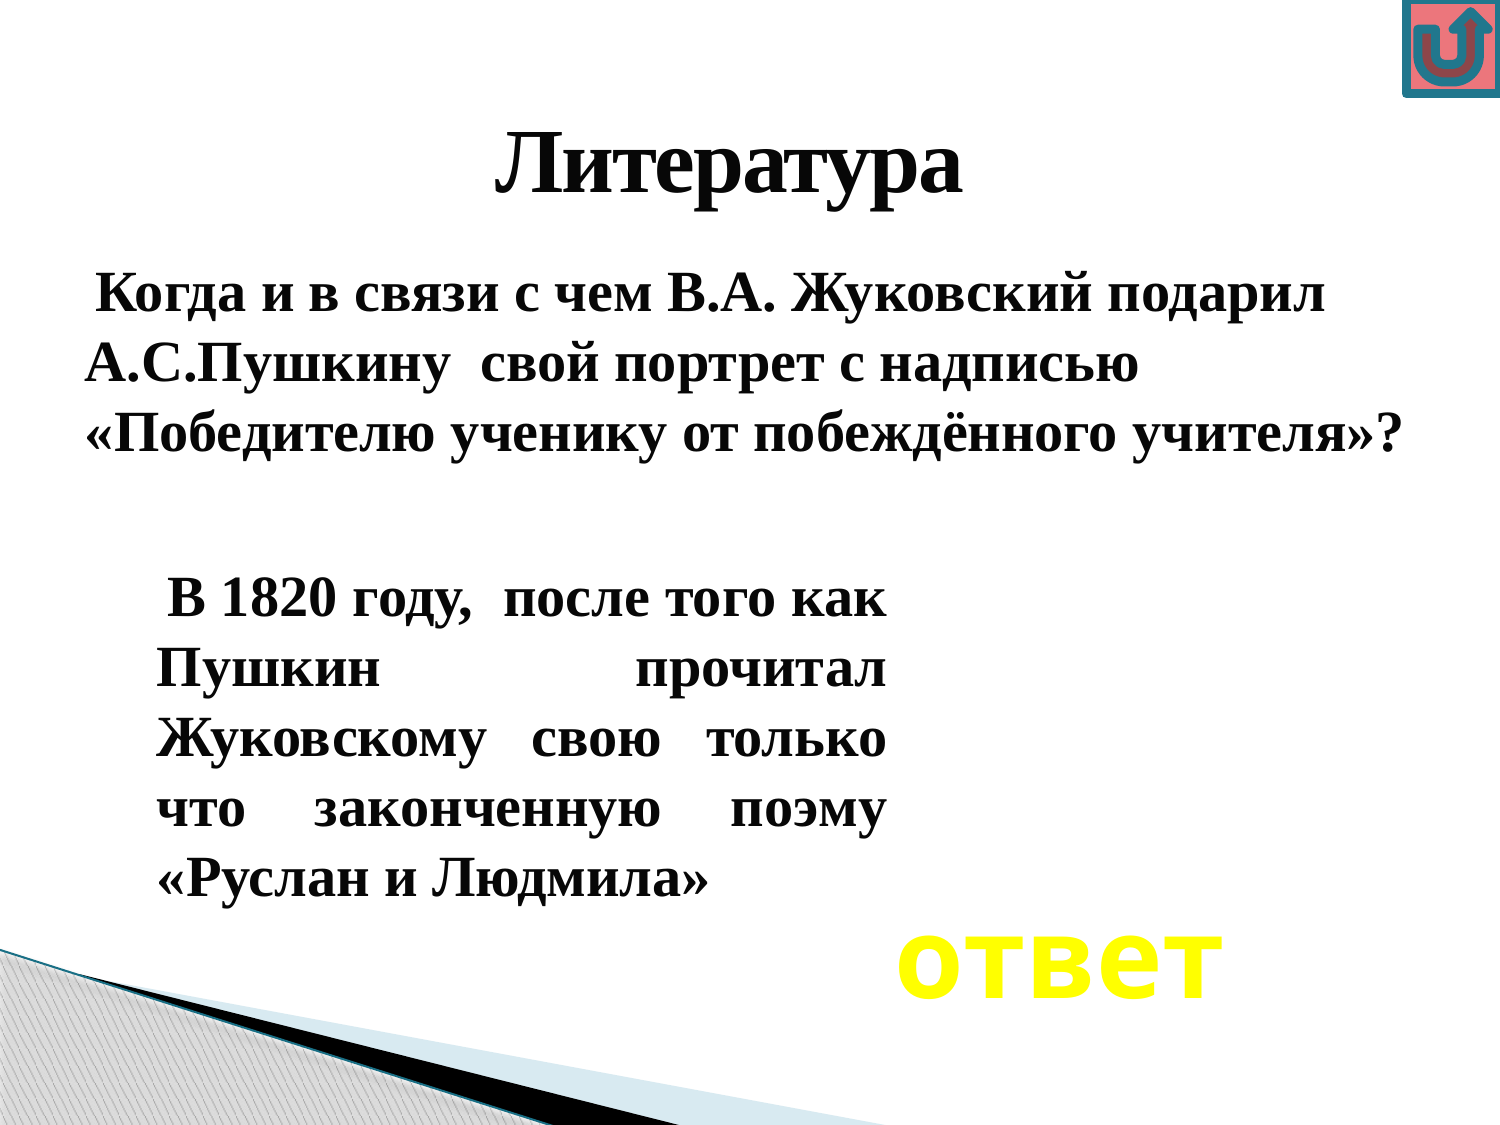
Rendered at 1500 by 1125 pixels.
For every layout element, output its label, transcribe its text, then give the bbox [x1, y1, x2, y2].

text_box [46, 234, 1397, 540]
text_box ответ [879, 878, 1240, 1029]
text_box Когда и в связи с чем В.А. Жуковский подарил А.С.Пушкину свой портрет с надписью «Победителю ученику от побеждённого учителя»? [70, 246, 1465, 471]
text_box [1402, 0, 1500, 98]
text_box Литература [480, 93, 1032, 219]
list В 1820 году, после того как Пушкин прочитал Жуковскому свою только что законченную поэму «Руслан и Людмила» [82, 550, 903, 926]
